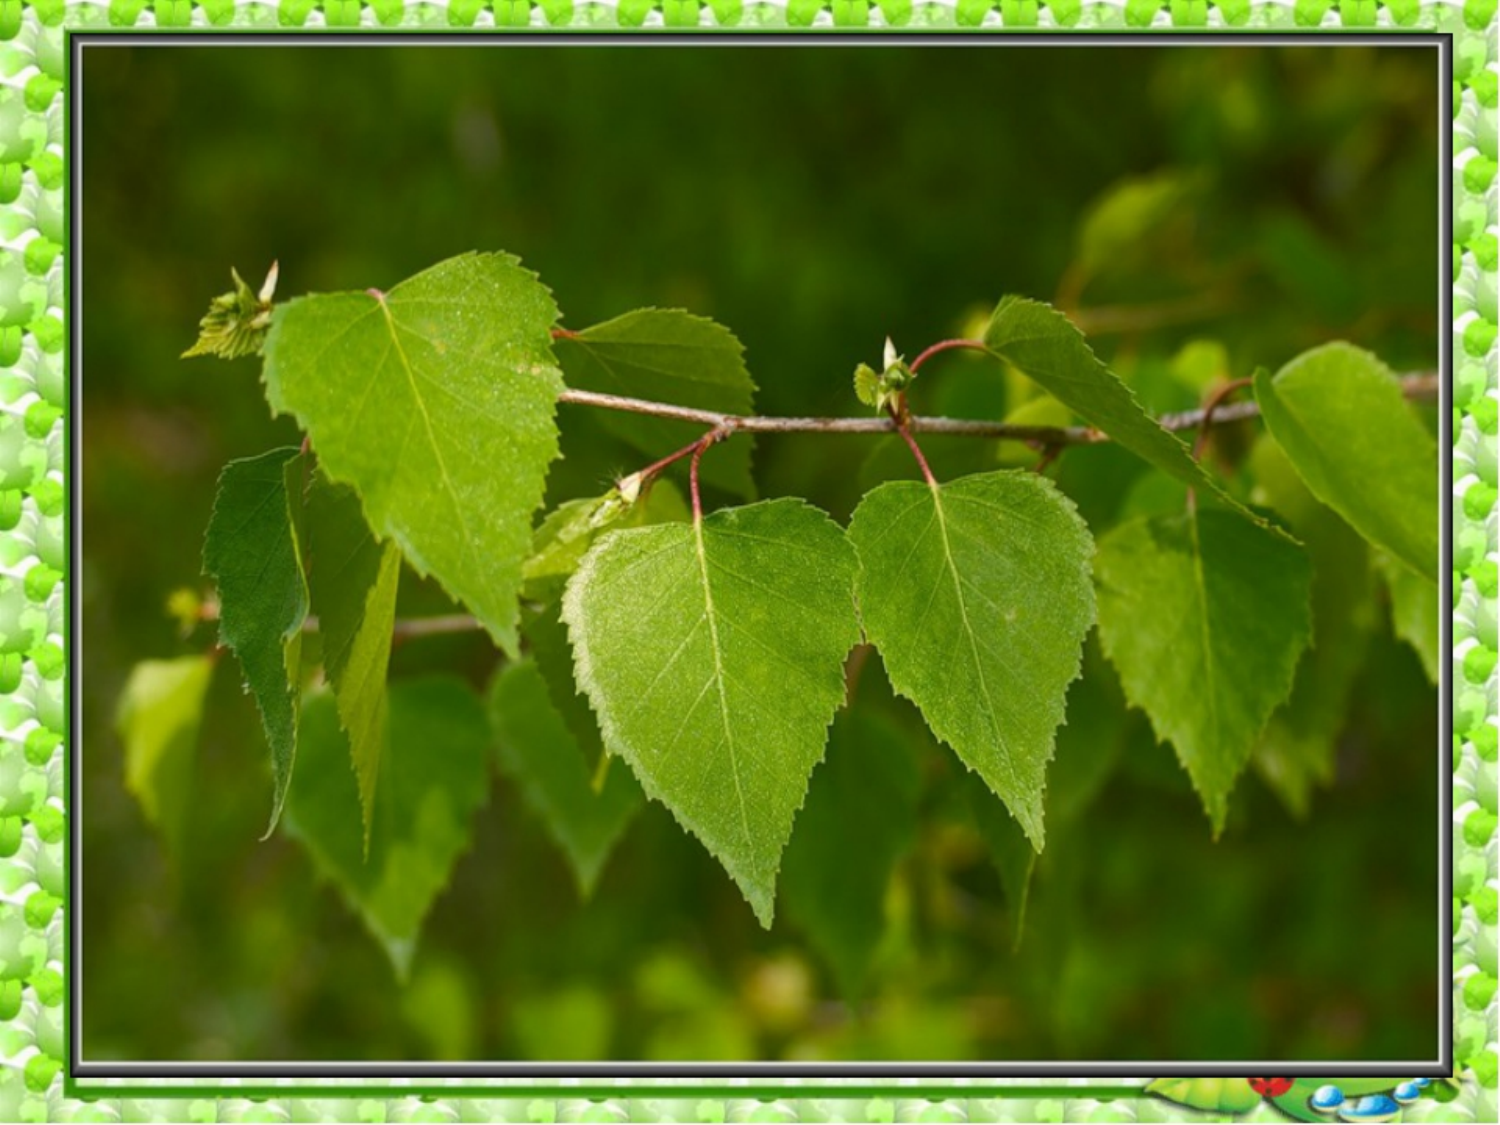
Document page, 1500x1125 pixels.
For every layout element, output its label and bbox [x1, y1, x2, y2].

list [0, 0, 1500, 1125]
